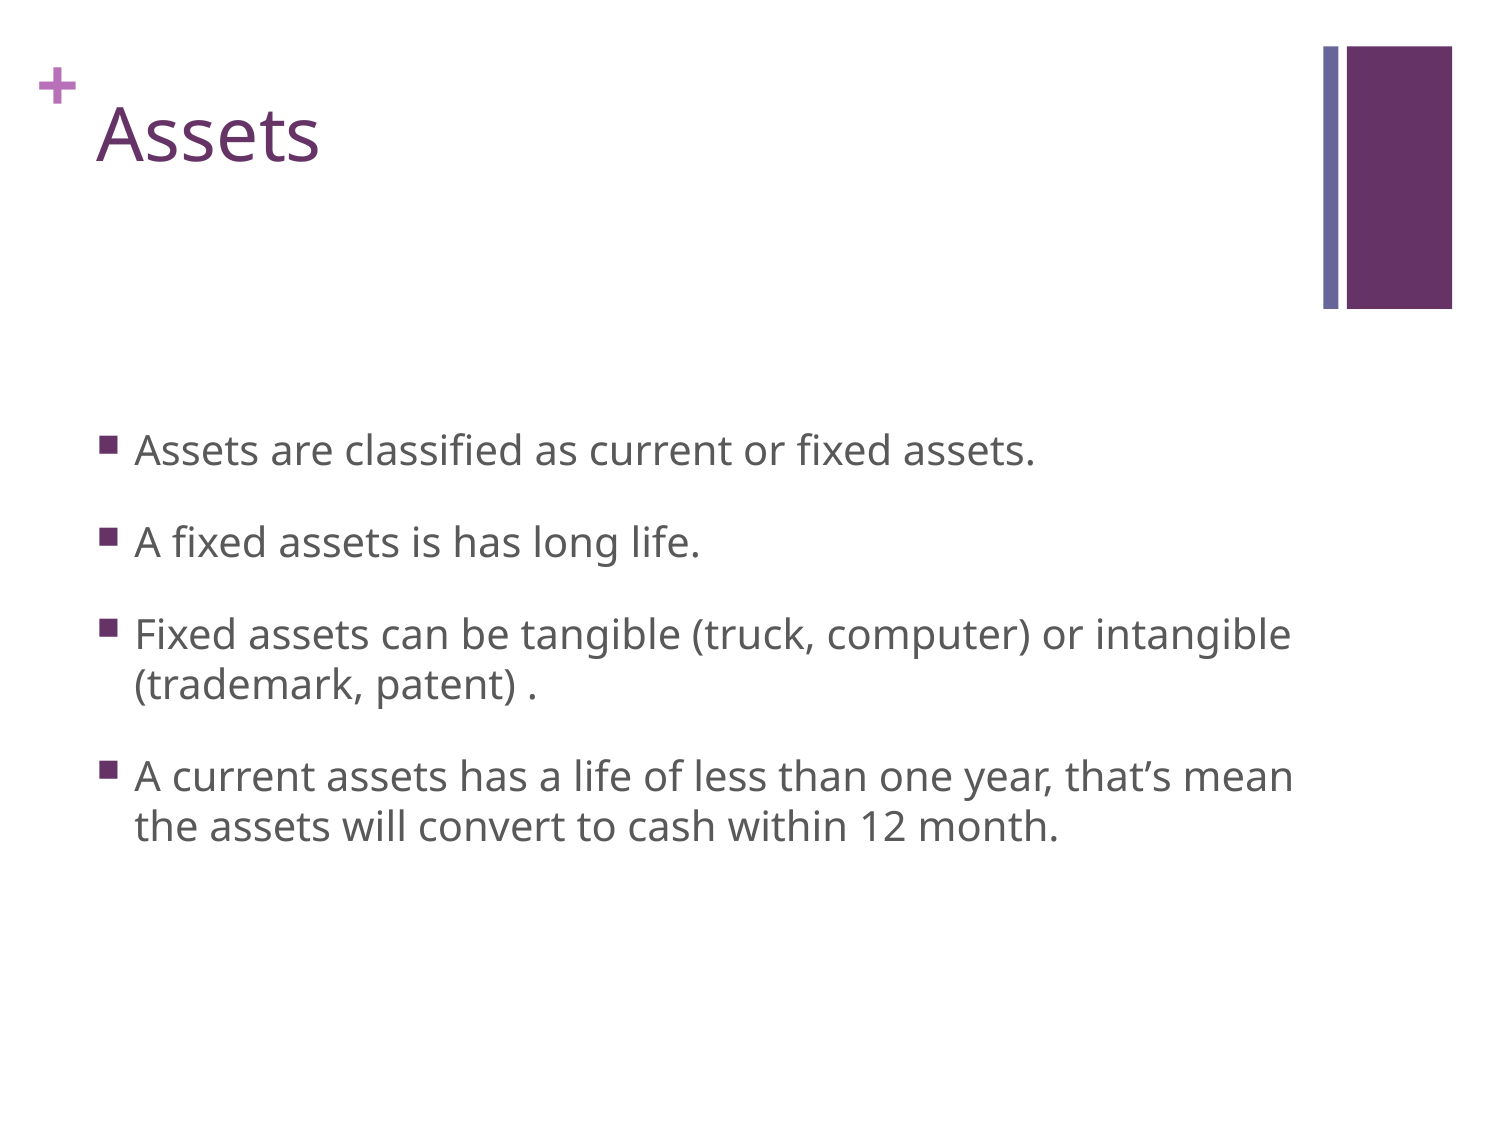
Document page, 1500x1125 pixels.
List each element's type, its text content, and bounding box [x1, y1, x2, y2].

list Assets are classified as current or fixed assets. A fixed assets is has long life. Fixed assets can be tangible (truck, computer) or intangible (trademark, patent) . A current assets has a life of less than one year, that’s mean the assets will convert to cash within 12 month. [81, 324, 1322, 1005]
title Assets [81, 79, 1322, 263]
